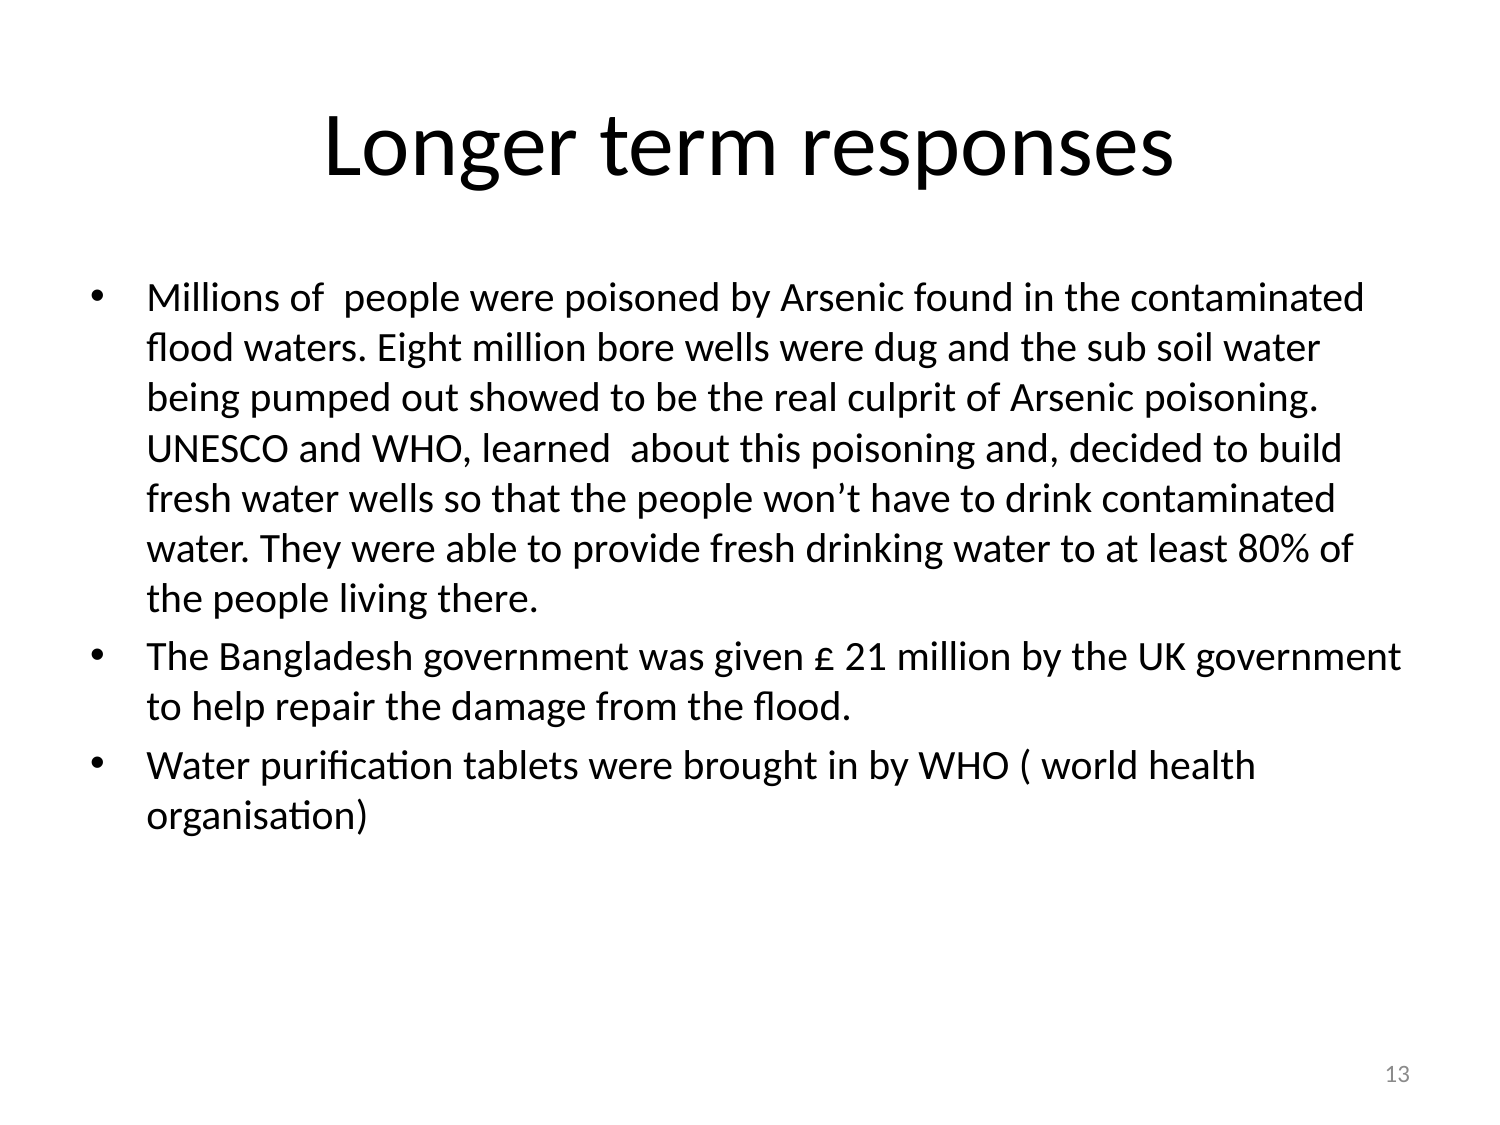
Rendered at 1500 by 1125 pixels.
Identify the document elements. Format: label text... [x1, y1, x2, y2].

title Longer term responses [75, 45, 1425, 233]
list Millions of people were poisoned by Arsenic found in the contaminated flood waters. Eight million bore wells were dug and the sub soil water being pumped out showed to be the real culprit of Arsenic poisoning. UNESCO and WHO, learned about this poisoning and, decided to build fresh water wells so that the people won’t have to drink contaminated water. They were able to provide fresh drinking water to at least 80% of the people living there. The Bangladesh government was given £ 21 million by the UK government to help repair the damage from the flood. Water purification tablets were brought in by WHO ( world health organisation) [75, 262, 1425, 1005]
slide_number 13 [1074, 1042, 1425, 1103]
